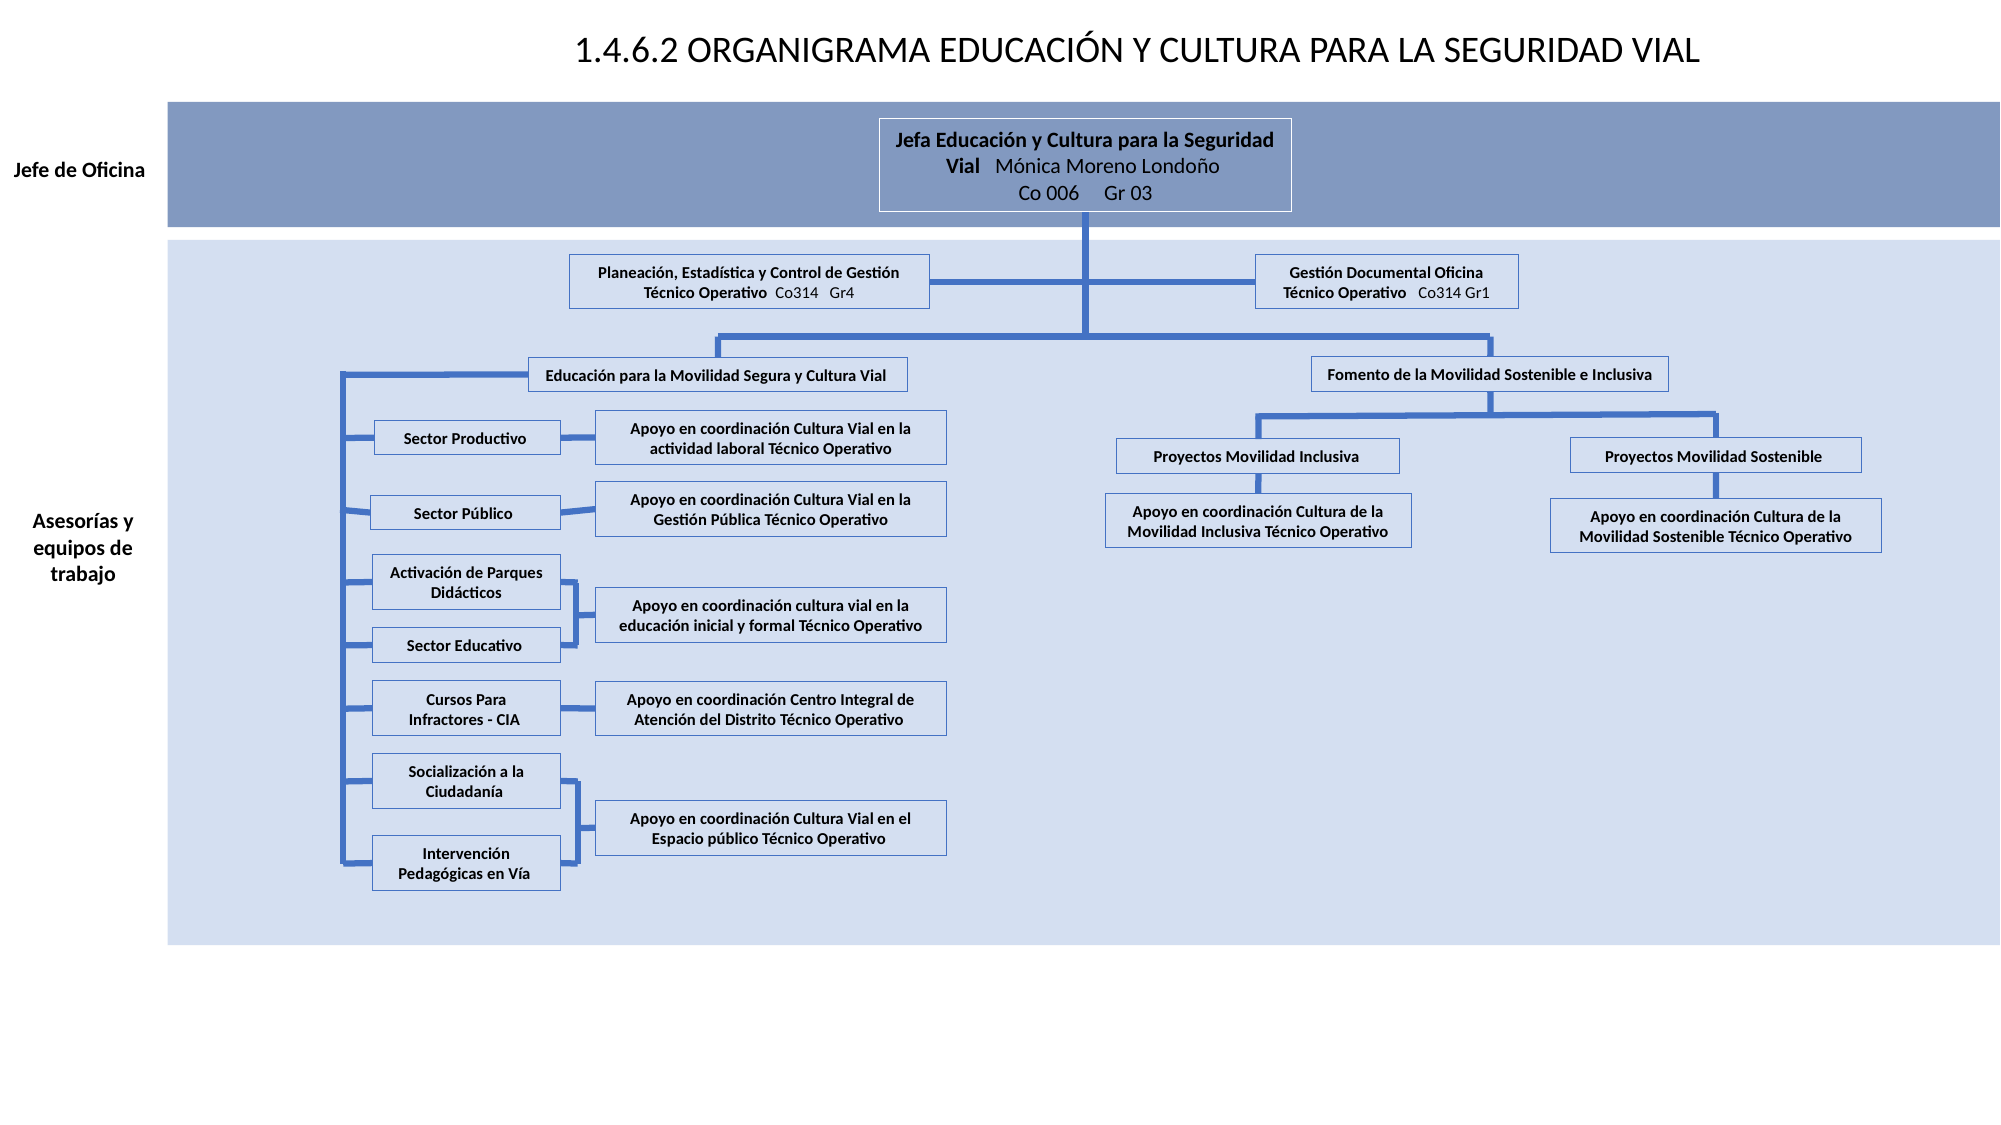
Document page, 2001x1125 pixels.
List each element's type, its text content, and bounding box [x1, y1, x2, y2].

text_box Apoyo en coordinación Cultura de la Movilidad Inclusiva Técnico Operativo [1105, 493, 1412, 548]
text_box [1255, 413, 1715, 417]
text_box Socialización a la Ciudadanía [372, 753, 561, 809]
text_box Apoyo en coordinación Cultura Vial en la Gestión Pública Técnico Operativo [595, 481, 947, 537]
text_box [167, 239, 2000, 946]
text_box Cursos Para Infractores - CIA [372, 680, 561, 736]
text_box Activación de Parques Didácticos [372, 554, 561, 610]
text_box Sector Productivo [374, 420, 561, 455]
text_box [340, 509, 371, 513]
text_box Apoyo en coordinación Cultura Vial en la actividad laboral Técnico Operativo [595, 410, 947, 465]
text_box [560, 509, 596, 513]
text_box Intervención Pedagógicas en Vía [372, 835, 561, 891]
text_box Apoyo en coordinación cultura vial en la educación inicial y formal Técnico Operativo [595, 587, 947, 643]
text_box Planeación, Estadística y Control de Gestión Técnico Operativo Co314 Gr4 [569, 254, 930, 309]
text_box Sector Educativo [372, 627, 561, 663]
text_box Proyectos Movilidad Inclusiva [1116, 438, 1400, 474]
text_box Sector Público [370, 495, 561, 530]
text_box Jefe de Oficina [0, 147, 168, 189]
text_box Apoyo en coordinación Cultura Vial en el Espacio público Técnico Operativo [595, 800, 947, 856]
text_box Jefa Educación y Cultura para la Seguridad Vial Mónica Moreno Londoño Co 006 Gr 03 [879, 118, 1292, 212]
text_box Proyectos Movilidad Sostenible [1570, 437, 1862, 473]
text_box Educación para la Movilidad Segura y Cultura Vial [528, 357, 908, 392]
text_box Gestión Documental Oficina Técnico Operativo Co314 Gr1 [1255, 254, 1519, 309]
text_box 1.4.6.2 ORGANIGRAMA EDUCACIÓN Y CULTURA PARA LA SEGURIDAD VIAL [559, 17, 1725, 78]
text_box Apoyo en coordinación Cultura de la Movilidad Sostenible Técnico Operativo [1550, 498, 1882, 553]
text_box Fomento de la Movilidad Sostenible e Inclusiva [1311, 356, 1669, 392]
text_box [167, 101, 2000, 228]
text_box Apoyo en coordinación Centro Integral de Atención del Distrito Técnico Operativo [595, 681, 947, 736]
text_box Asesorías y equipos de trabajo [10, 499, 157, 594]
